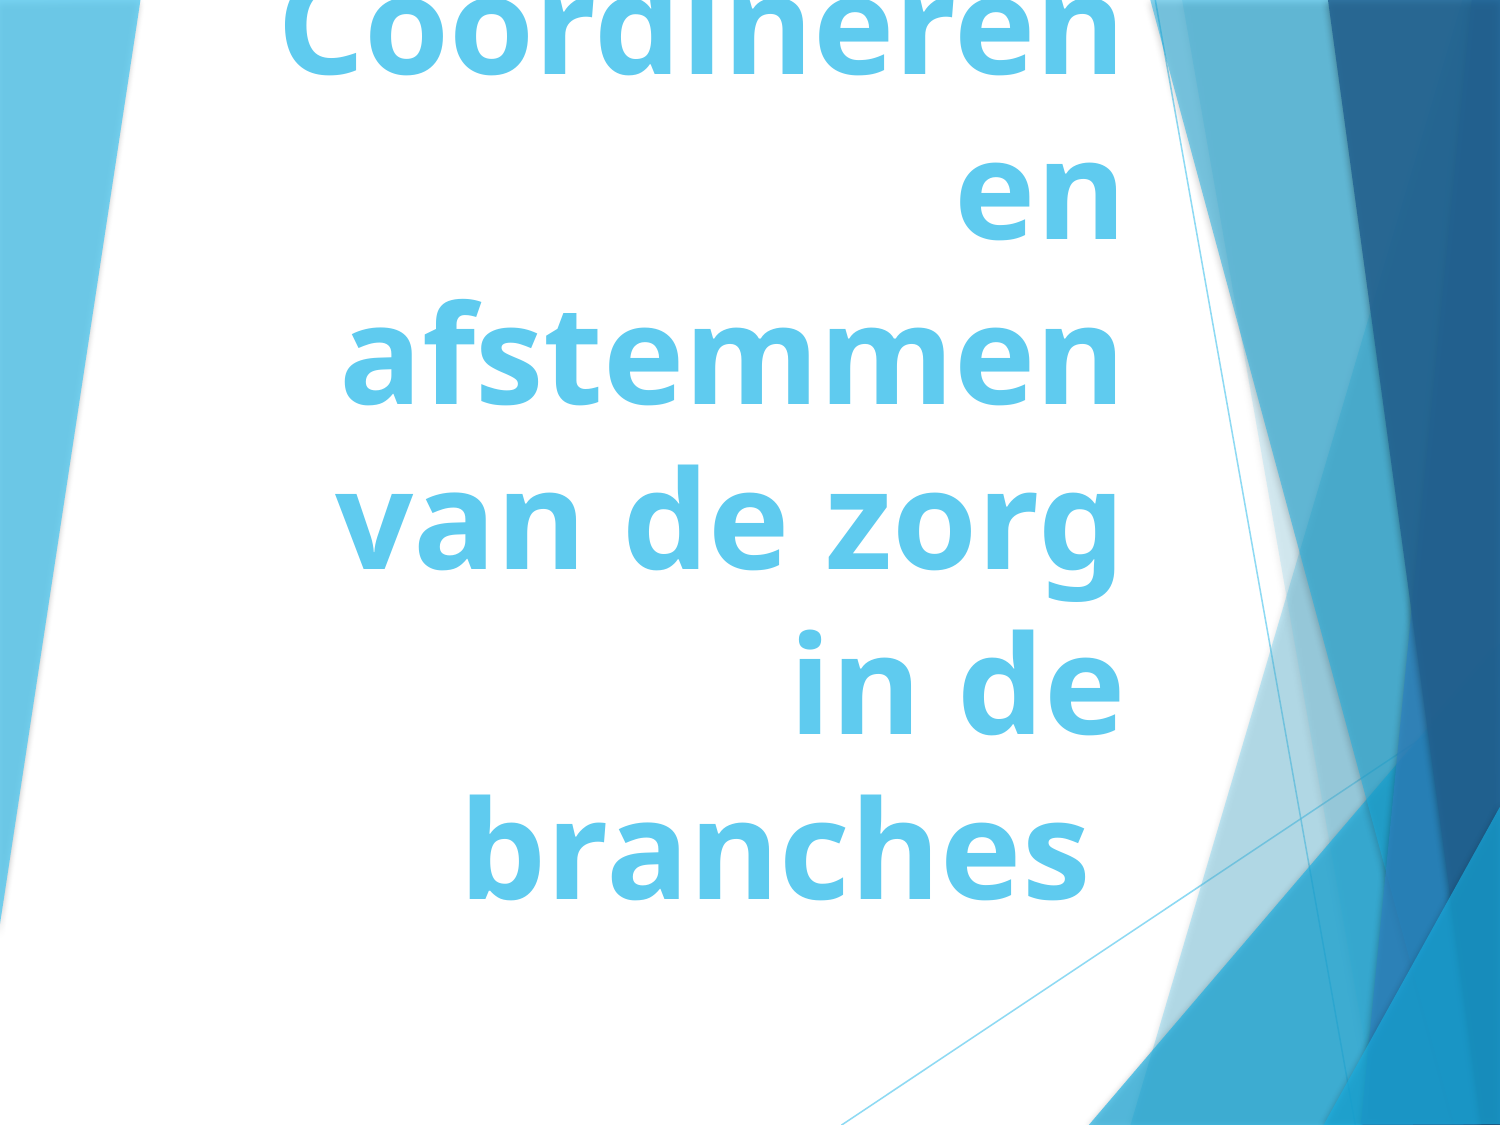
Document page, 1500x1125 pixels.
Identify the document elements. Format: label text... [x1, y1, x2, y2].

title ZGK les 4 Coördineren en afstemmen van de zorg in de branches [185, 664, 1142, 935]
